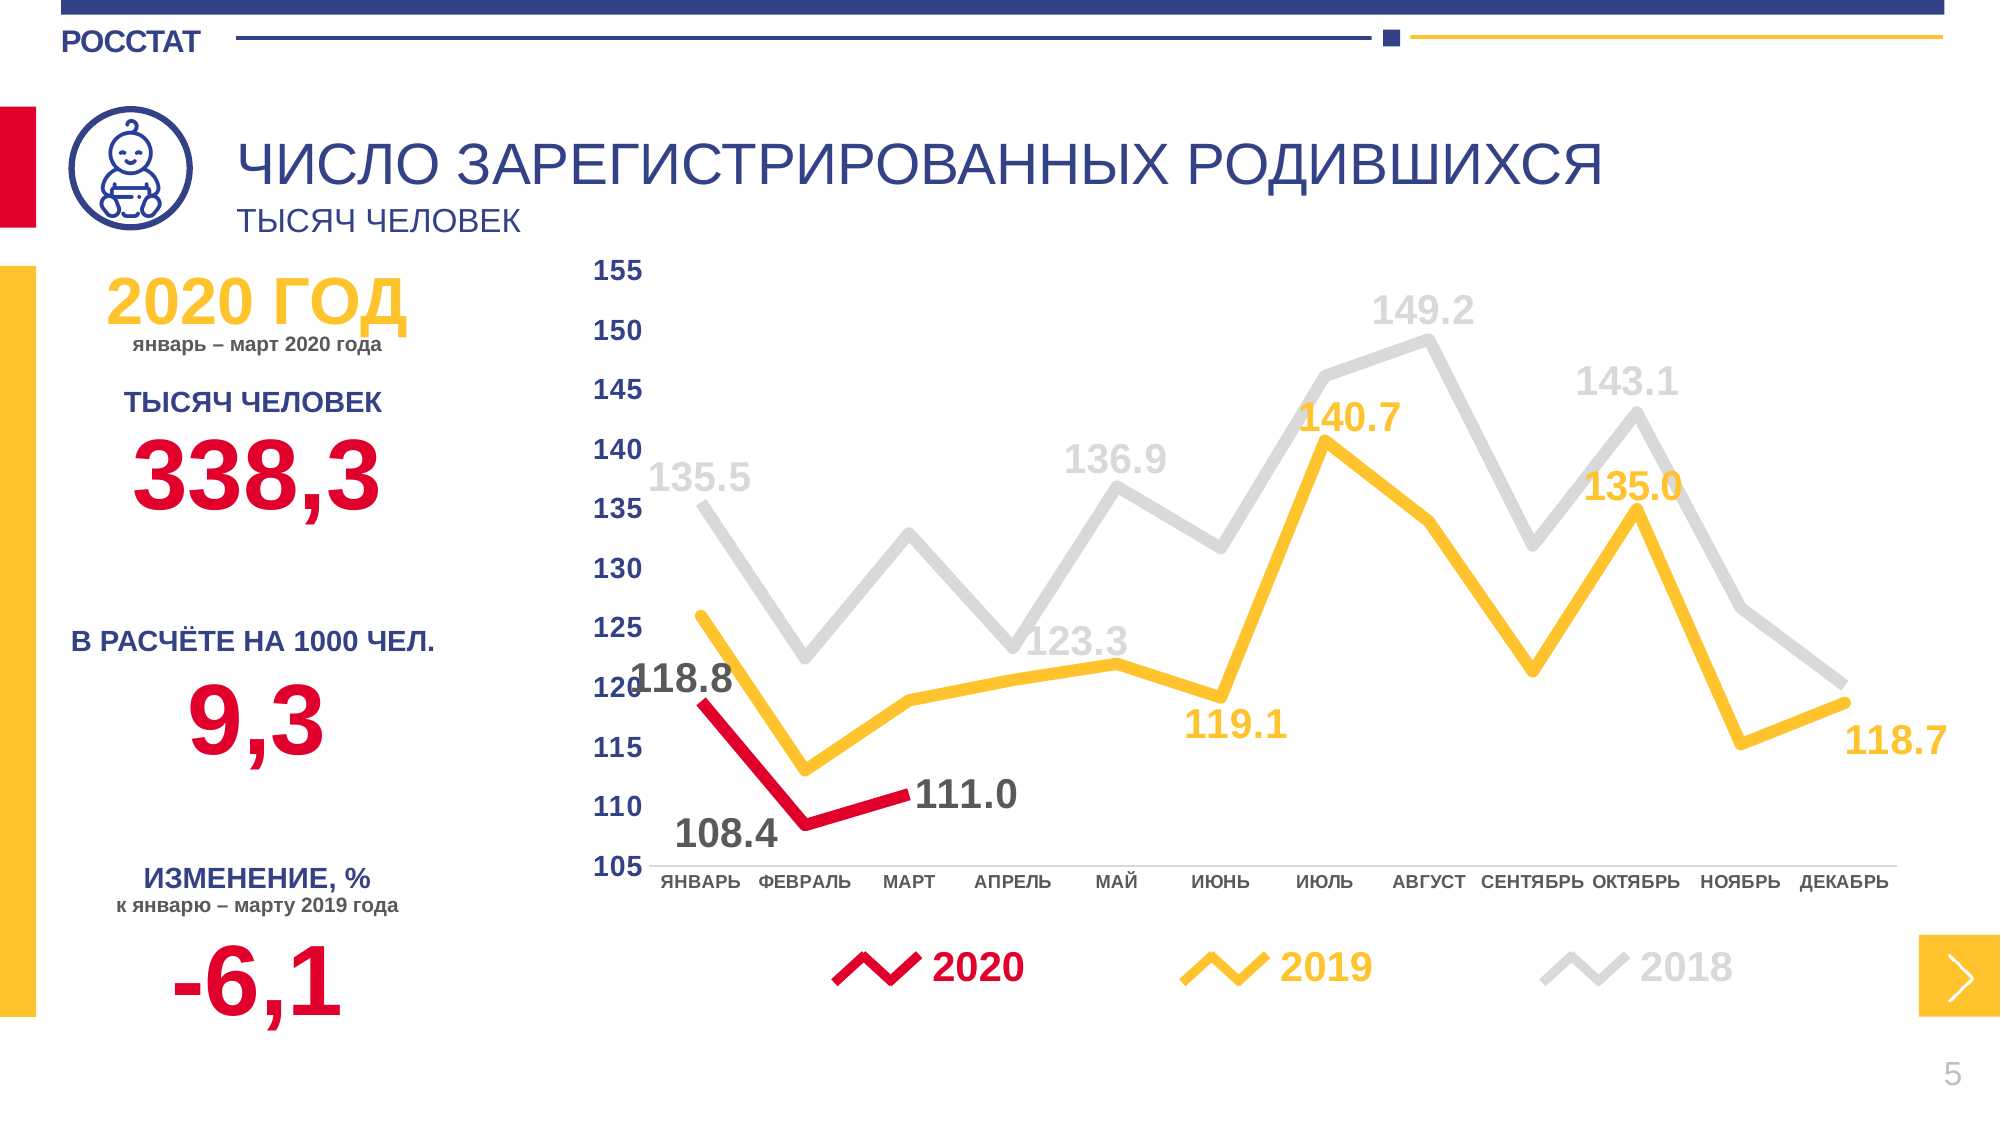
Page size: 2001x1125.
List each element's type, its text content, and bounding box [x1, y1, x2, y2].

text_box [1182, 954, 1268, 983]
text_box 2019 [1256, 932, 1397, 998]
text_box В РАСЧЁТЕ НА 1000 ЧЕЛ. [51, 624, 464, 664]
text_box к январю – марту 2019 года [101, 884, 414, 925]
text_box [1918, 934, 2000, 1017]
text_box январь – март 2020 года [117, 322, 397, 363]
slide_number 5 [1527, 1042, 1978, 1103]
text_box 9,3 [155, 647, 360, 775]
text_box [236, 29, 1943, 116]
text_box 2020 [908, 932, 1049, 998]
text_box ТЫСЯЧ ЧЕЛОВЕК [67, 375, 448, 426]
text_box 338,3 [113, 426, 401, 514]
text_box 2020 ГОД [42, 267, 473, 329]
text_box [1542, 954, 1628, 983]
chart [536, 248, 1949, 913]
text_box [71, 109, 190, 228]
text_box -6,1 [115, 925, 400, 1017]
list ЧИСЛО ЗАРЕГИСТРИРОВАННЫХ РОДИВШИХСЯ ТЫСЯЧ ЧЕЛОВЕК [221, 118, 1978, 210]
text_box ИЗМЕНЕНИЕ, % [94, 861, 421, 906]
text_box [834, 954, 920, 983]
text_box 2018 [1616, 932, 1757, 998]
